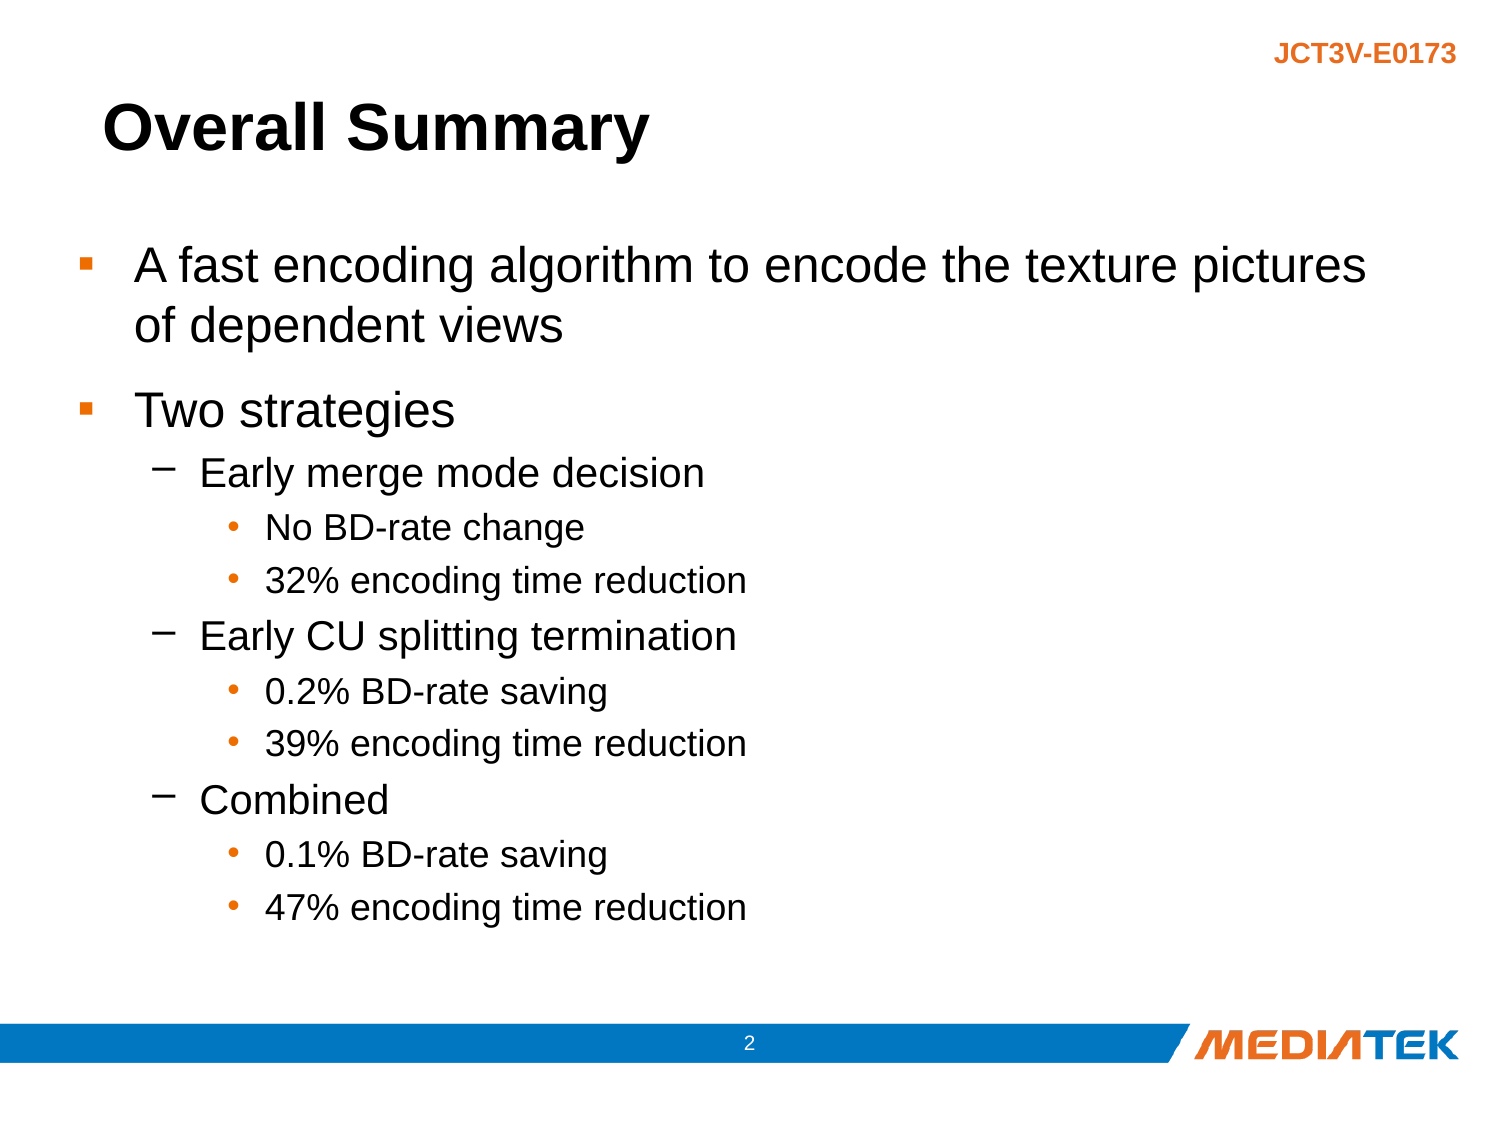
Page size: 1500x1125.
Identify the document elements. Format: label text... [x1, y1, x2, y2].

list A fast encoding algorithm to encode the texture pictures of dependent views Two strategies Early merge mode decision No BD-rate change 32% encoding time reduction Early CU splitting termination 0.2% BD-rate saving 39% encoding time reduction Combined 0.1% BD-rate saving 47% encoding time reduction [62, 224, 1424, 1051]
slide_number 1 [711, 1022, 789, 1090]
picture [0, 1023, 711, 1063]
picture [789, 1023, 1459, 1063]
title Overall Summary [87, 46, 1410, 201]
